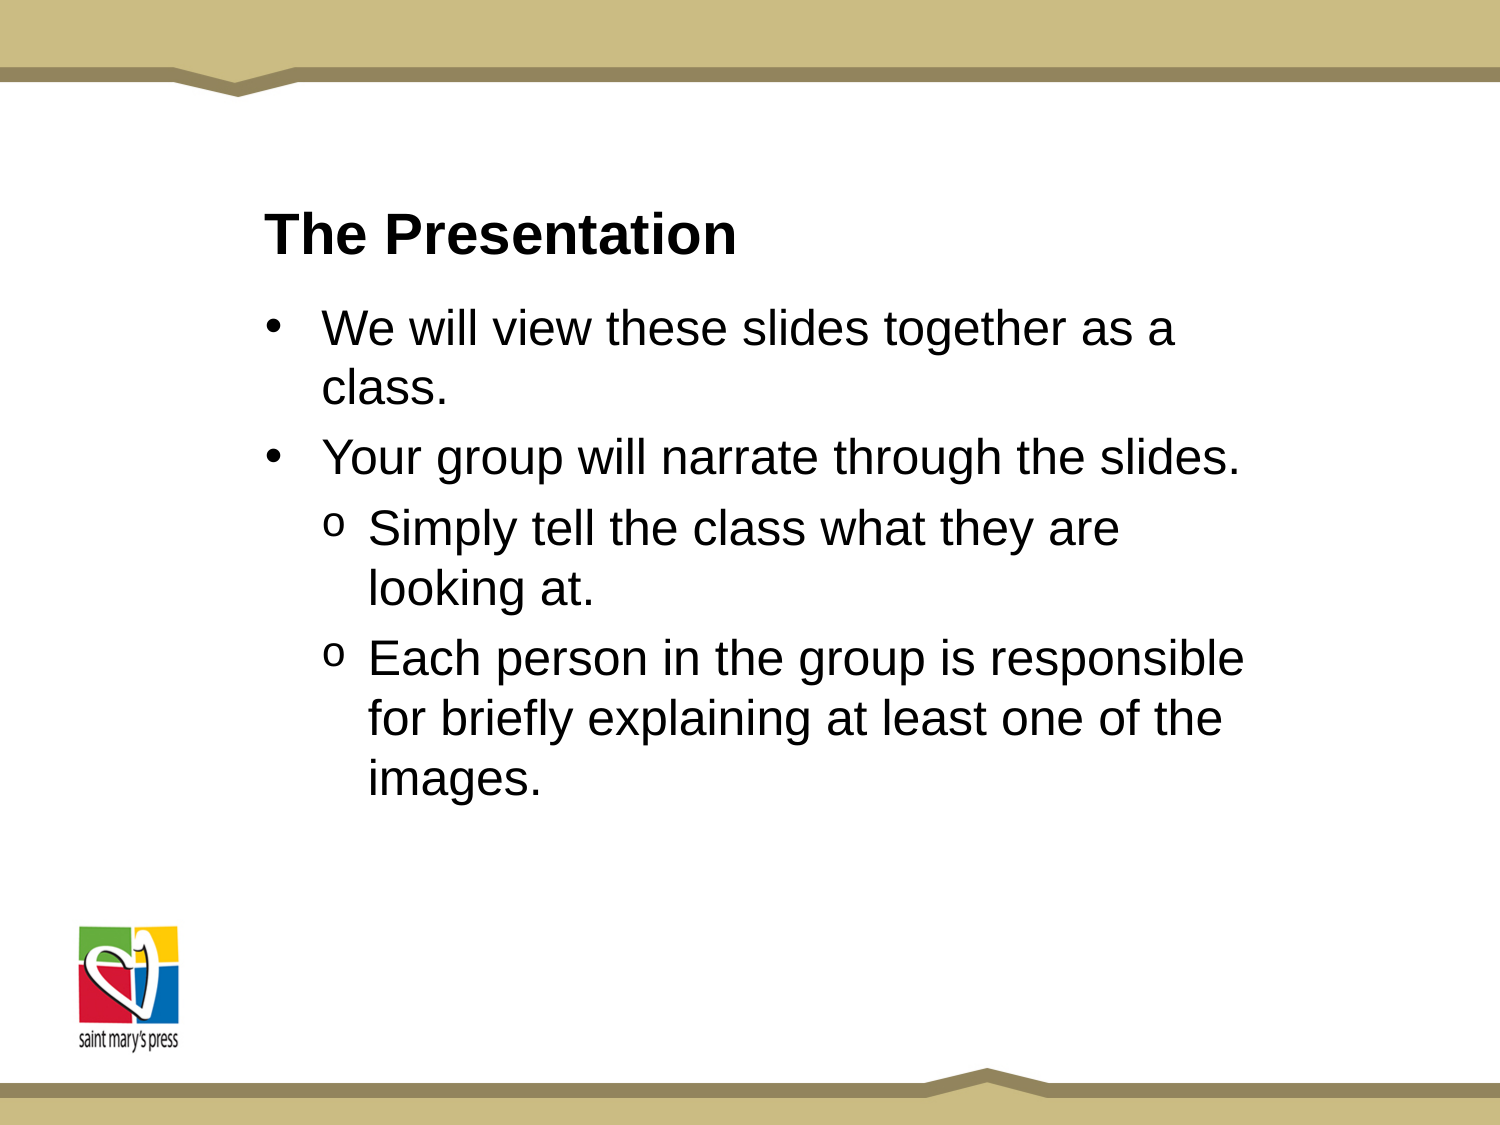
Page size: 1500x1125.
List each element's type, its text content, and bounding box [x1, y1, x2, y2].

picture [0, 0, 1500, 1125]
title The Presentation [249, 187, 1500, 275]
list We will view these slides together as a class. Your group will narrate through the slides. Simply tell the class what they are looking at. Each person in the group is responsible for briefly explaining at least one of the images. [249, 287, 1275, 1005]
